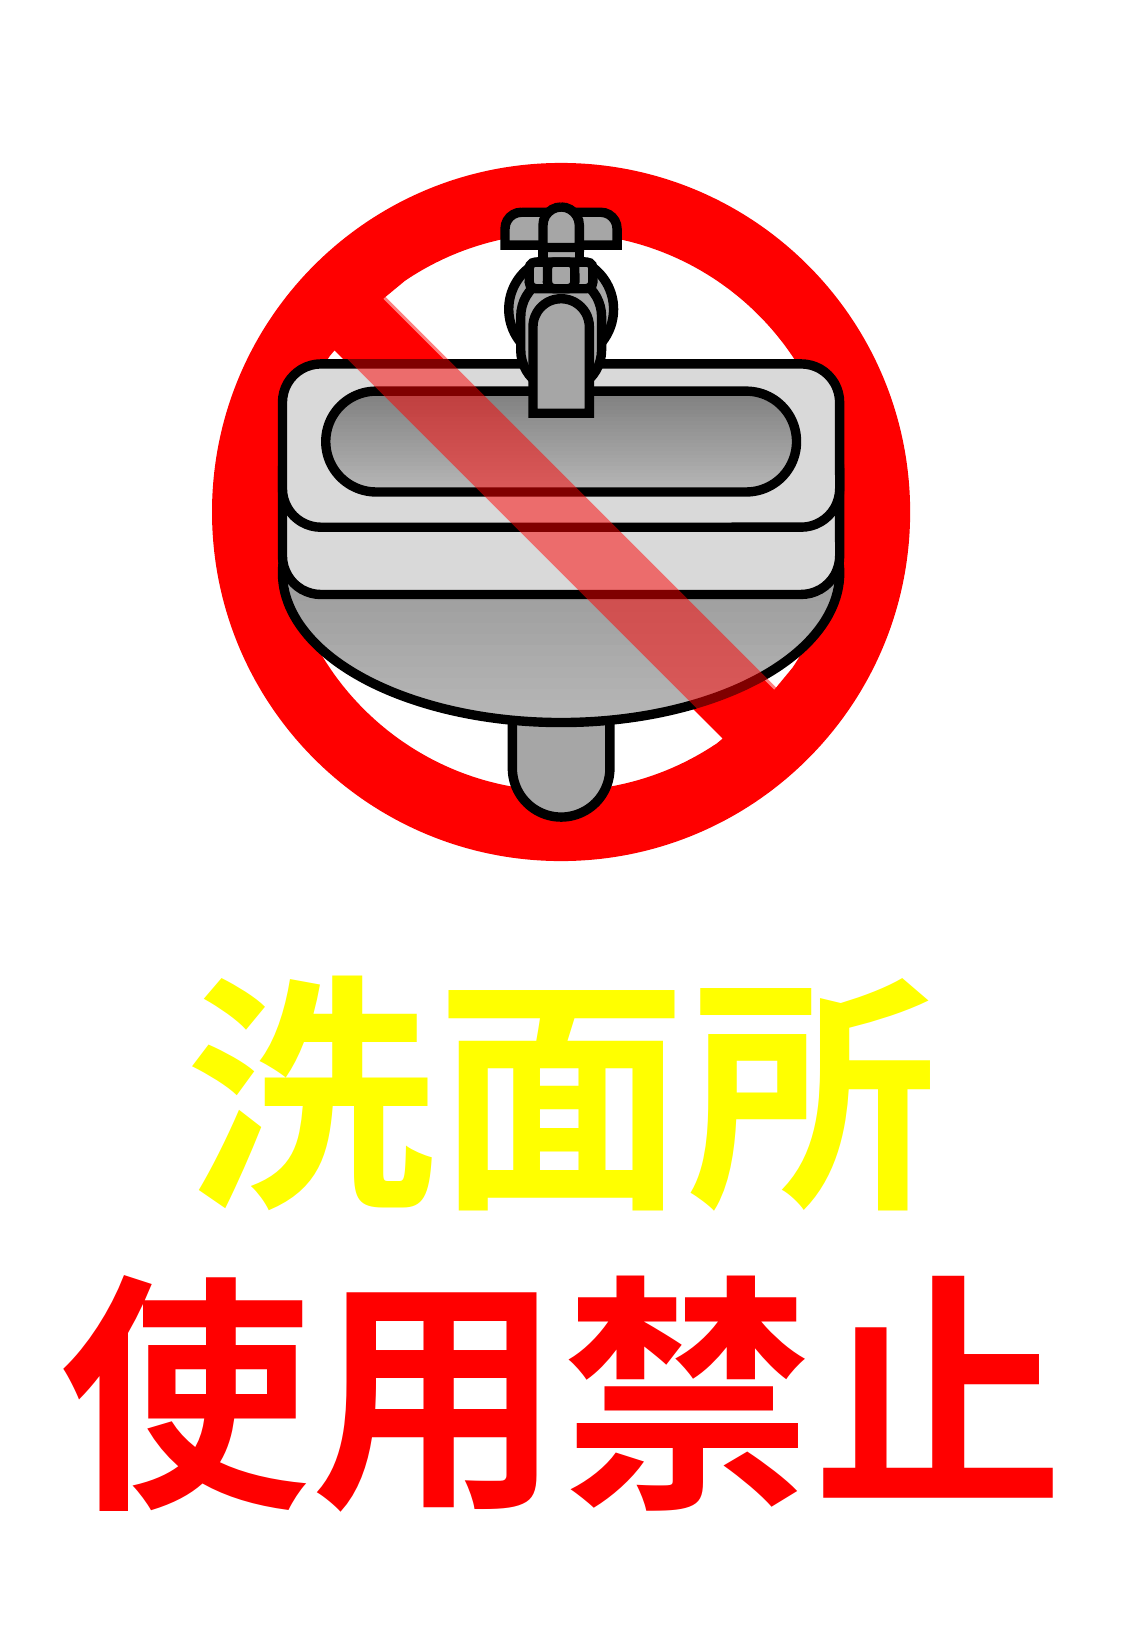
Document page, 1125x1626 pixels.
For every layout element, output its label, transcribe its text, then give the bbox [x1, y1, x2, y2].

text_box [211, 162, 911, 862]
text_box 洗面所 使用禁止 [0, 931, 1125, 1546]
